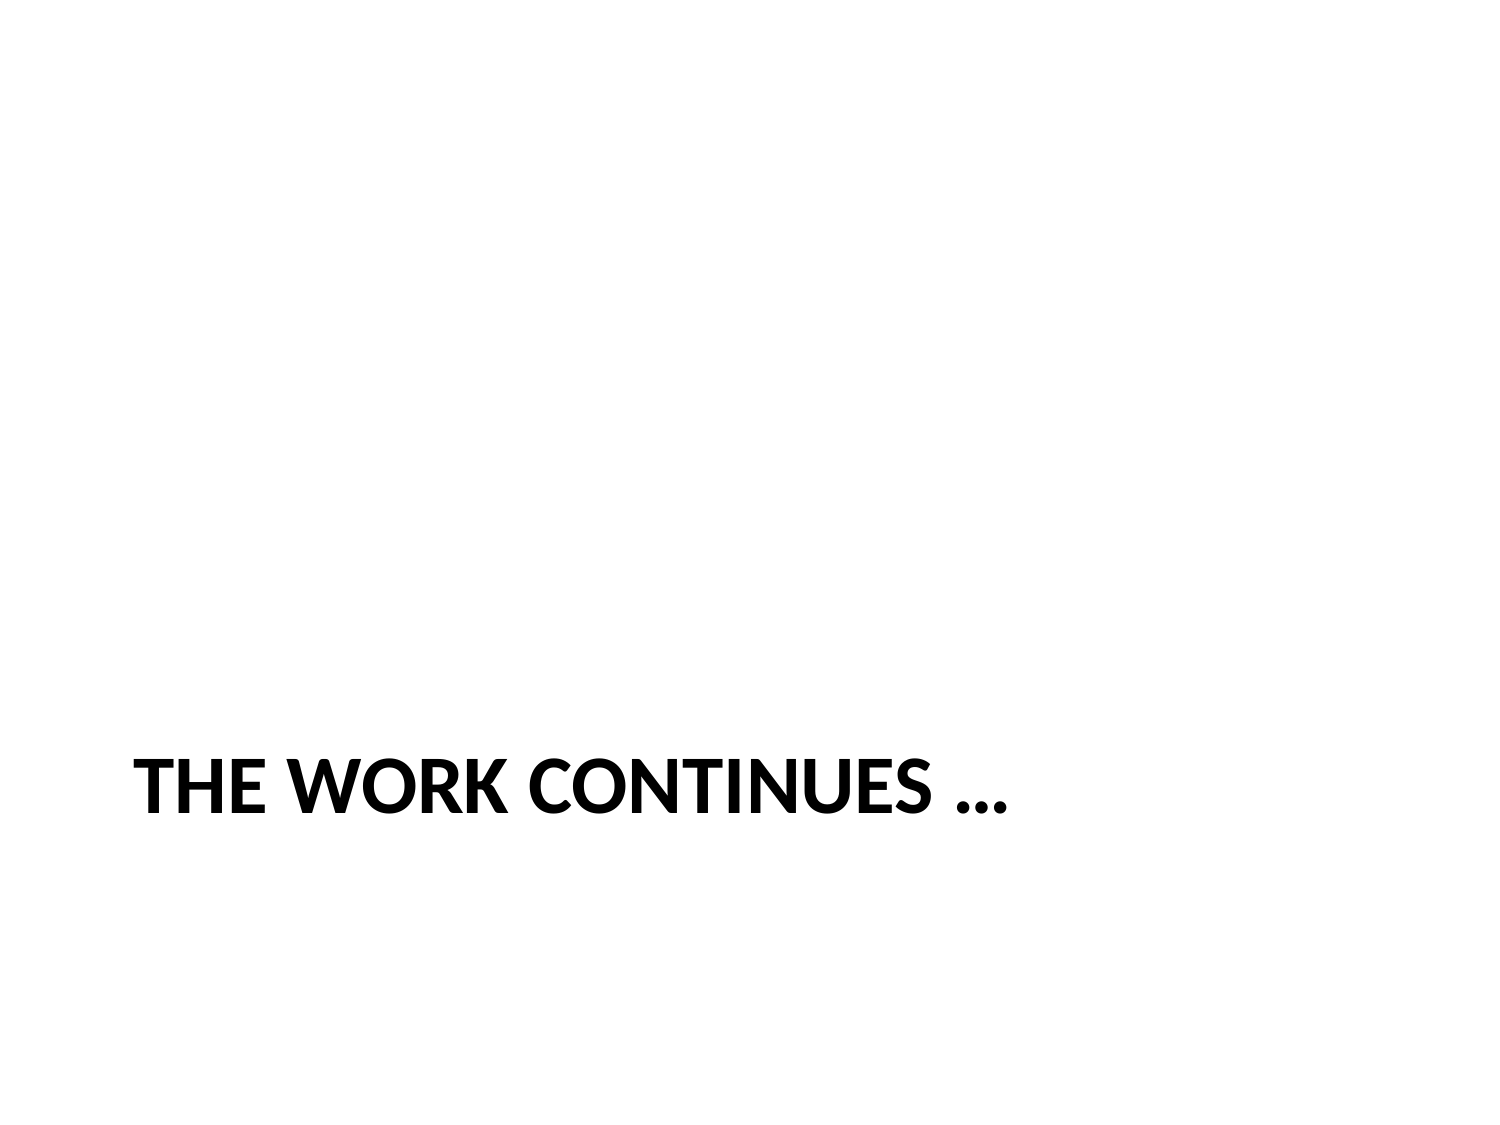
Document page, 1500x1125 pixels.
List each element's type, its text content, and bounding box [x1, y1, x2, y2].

title The work continues … [118, 722, 1394, 947]
